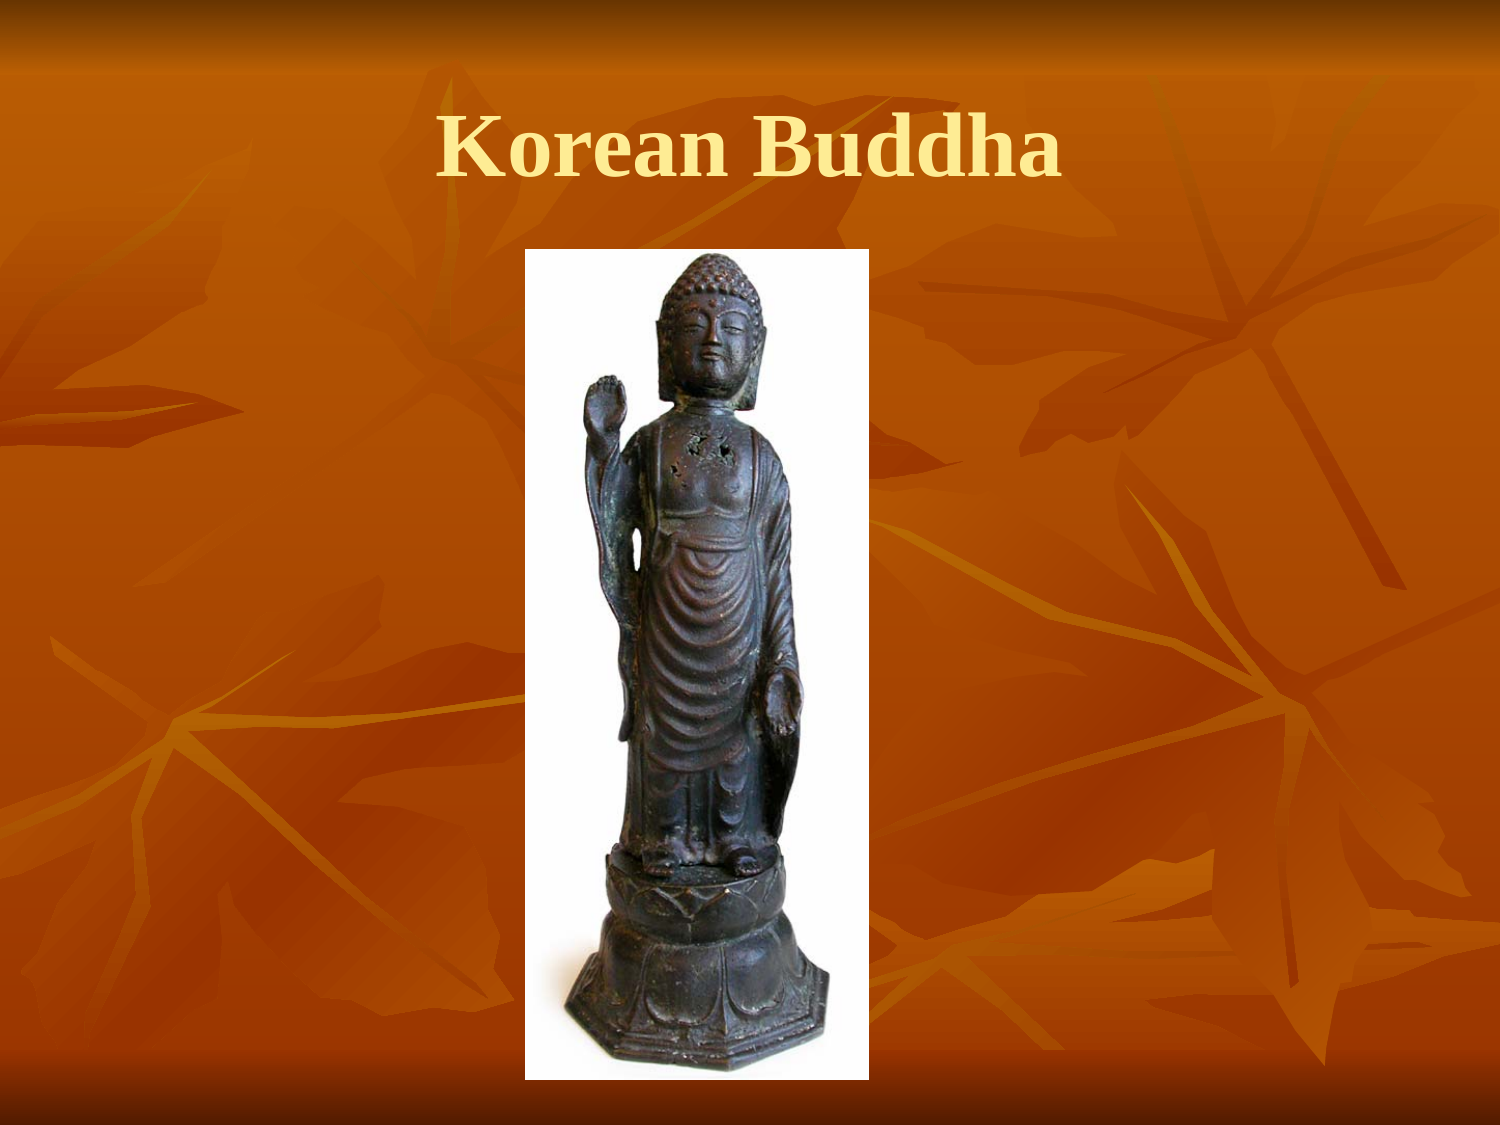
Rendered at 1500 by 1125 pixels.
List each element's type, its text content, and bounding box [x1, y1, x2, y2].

picture [524, 249, 869, 1080]
title Korean Buddha [74, 45, 1426, 234]
